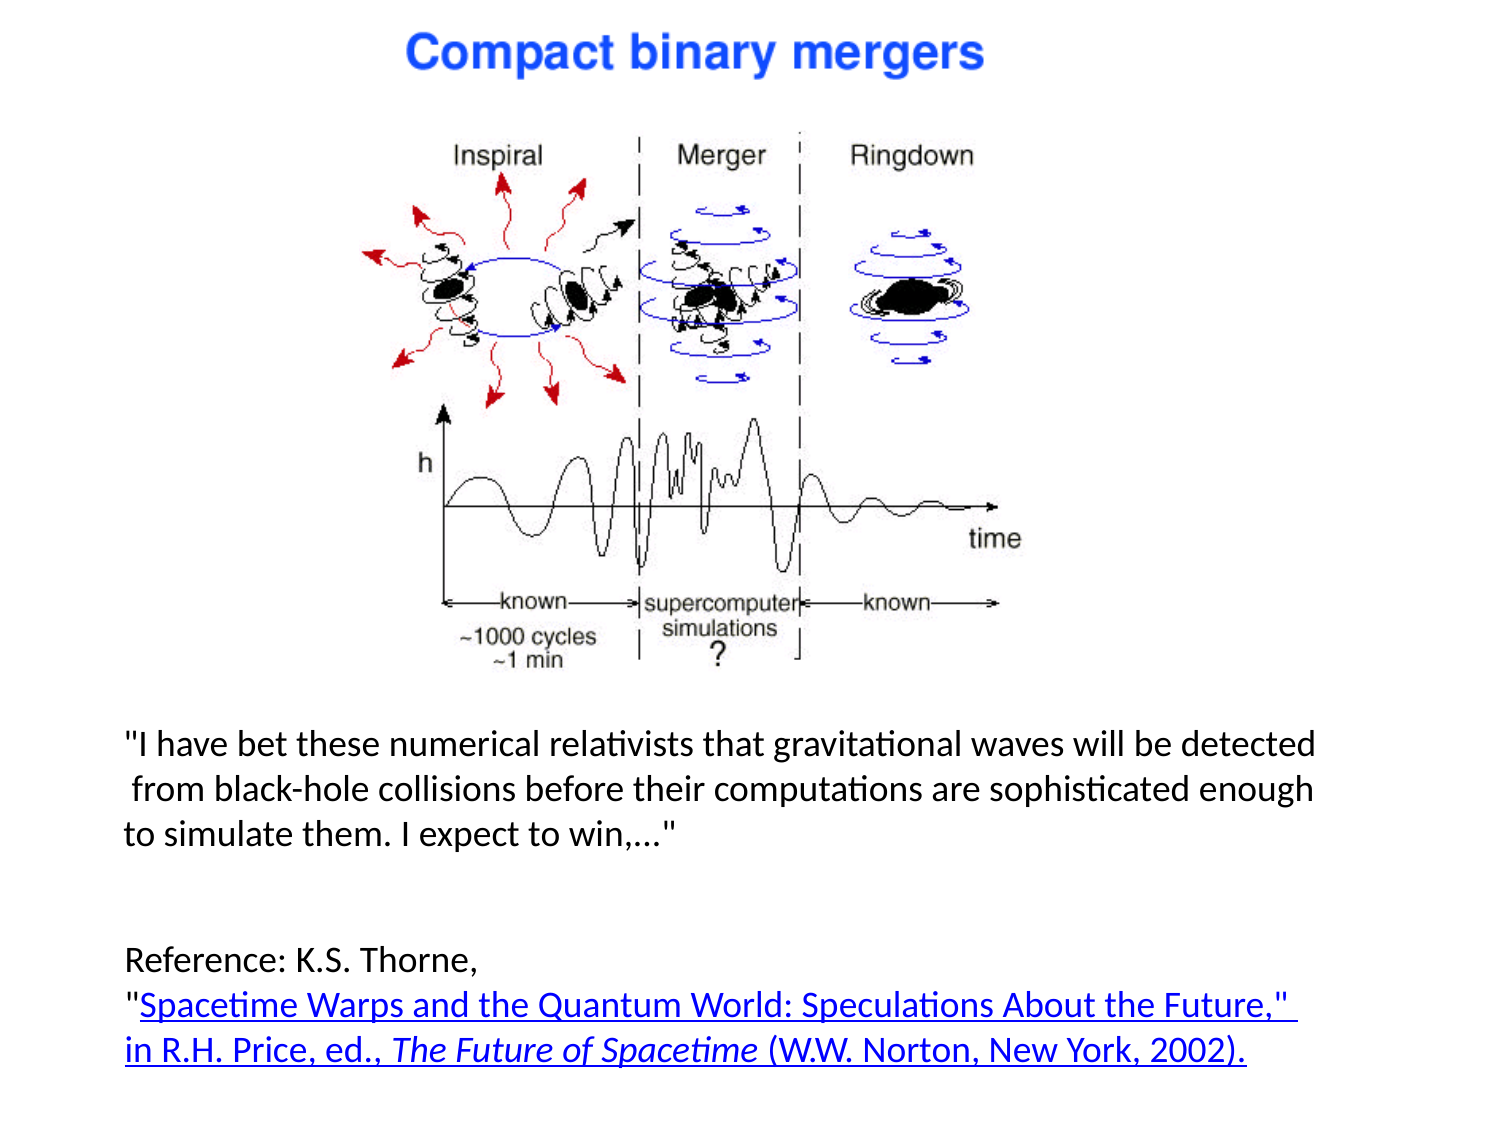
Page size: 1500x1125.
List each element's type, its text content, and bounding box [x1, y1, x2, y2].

picture [358, 18, 1068, 688]
text_box Reference: K.S. Thorne, "Spacetime Warps and the Quantum World: Speculations About the Future," in R.H. Price, ed., The Future of Spacetime (W.W. Norton, New York, 2002). [109, 927, 1314, 1123]
text_box "I have bet these numerical relativists that gravitational waves will be detected from black-hole collisions before their computations are sophisticated enough to simulate them. I expect to win,..." [108, 711, 1340, 907]
